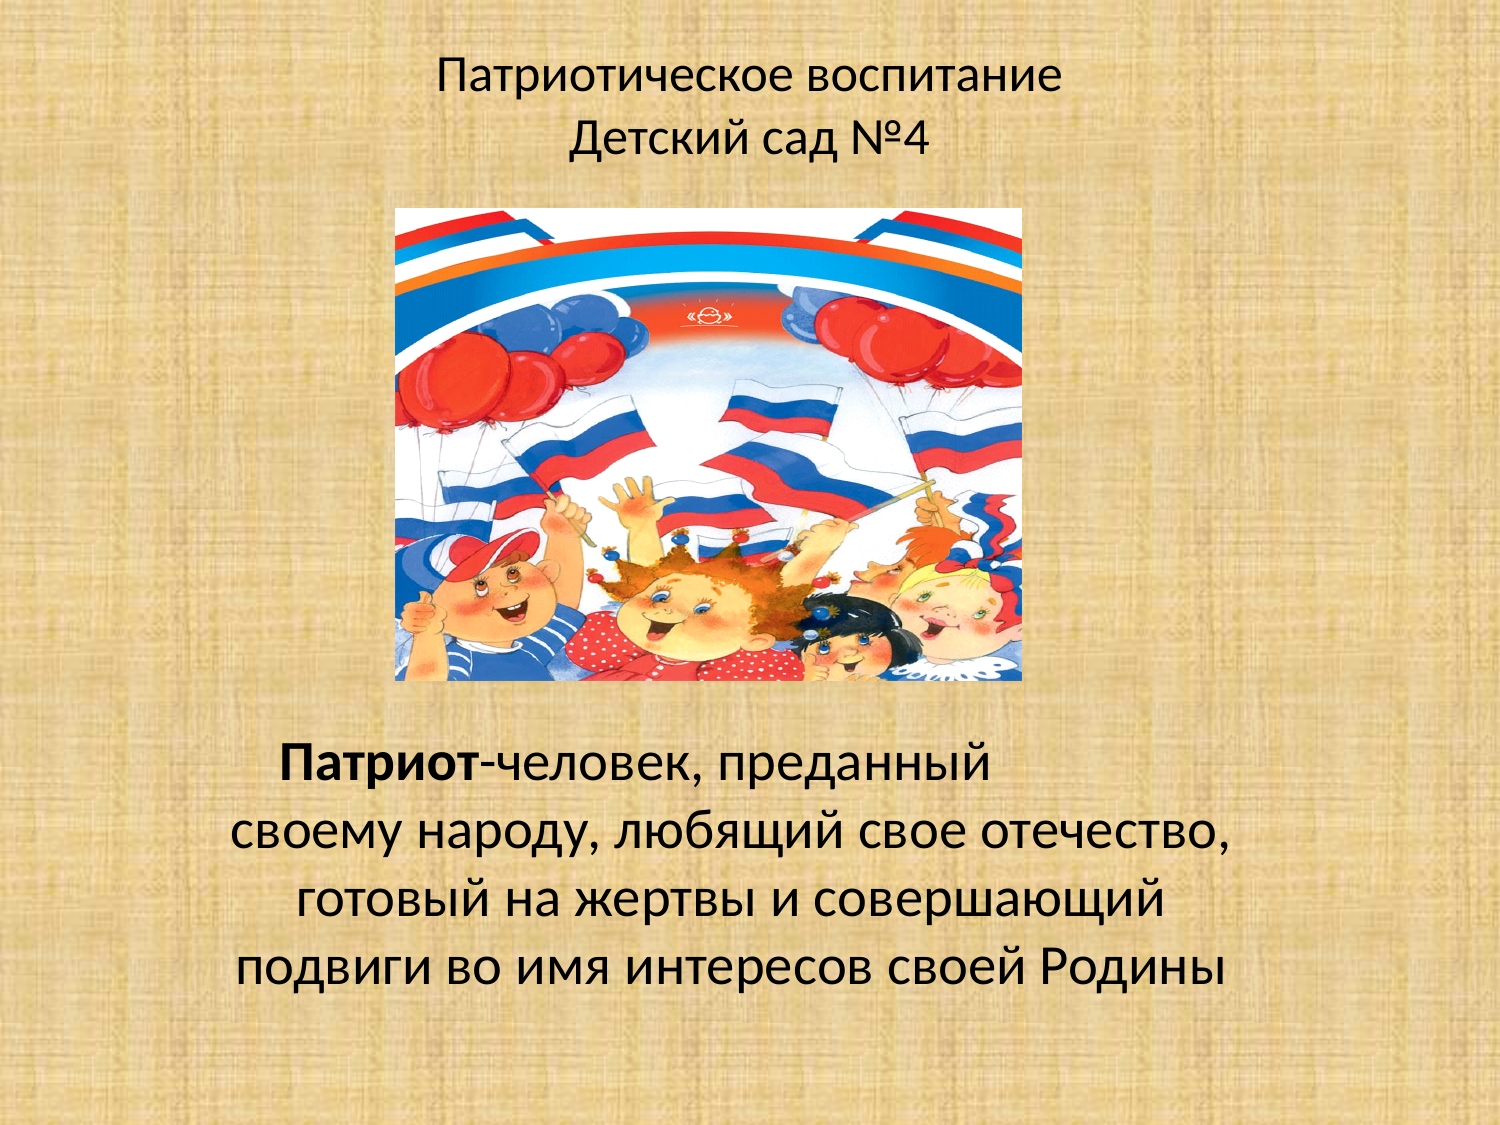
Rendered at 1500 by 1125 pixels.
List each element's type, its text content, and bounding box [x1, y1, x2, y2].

title Патриотическое воспитание Детский сад №4 [112, 30, 1388, 173]
picture [0, 0, 1500, 1125]
subtitle Патриот-человек, преданный своему народу, любящий свое отечество, готовый на жертвы и совершающий подвиги во имя интересов своей Родины [206, 716, 1257, 1067]
